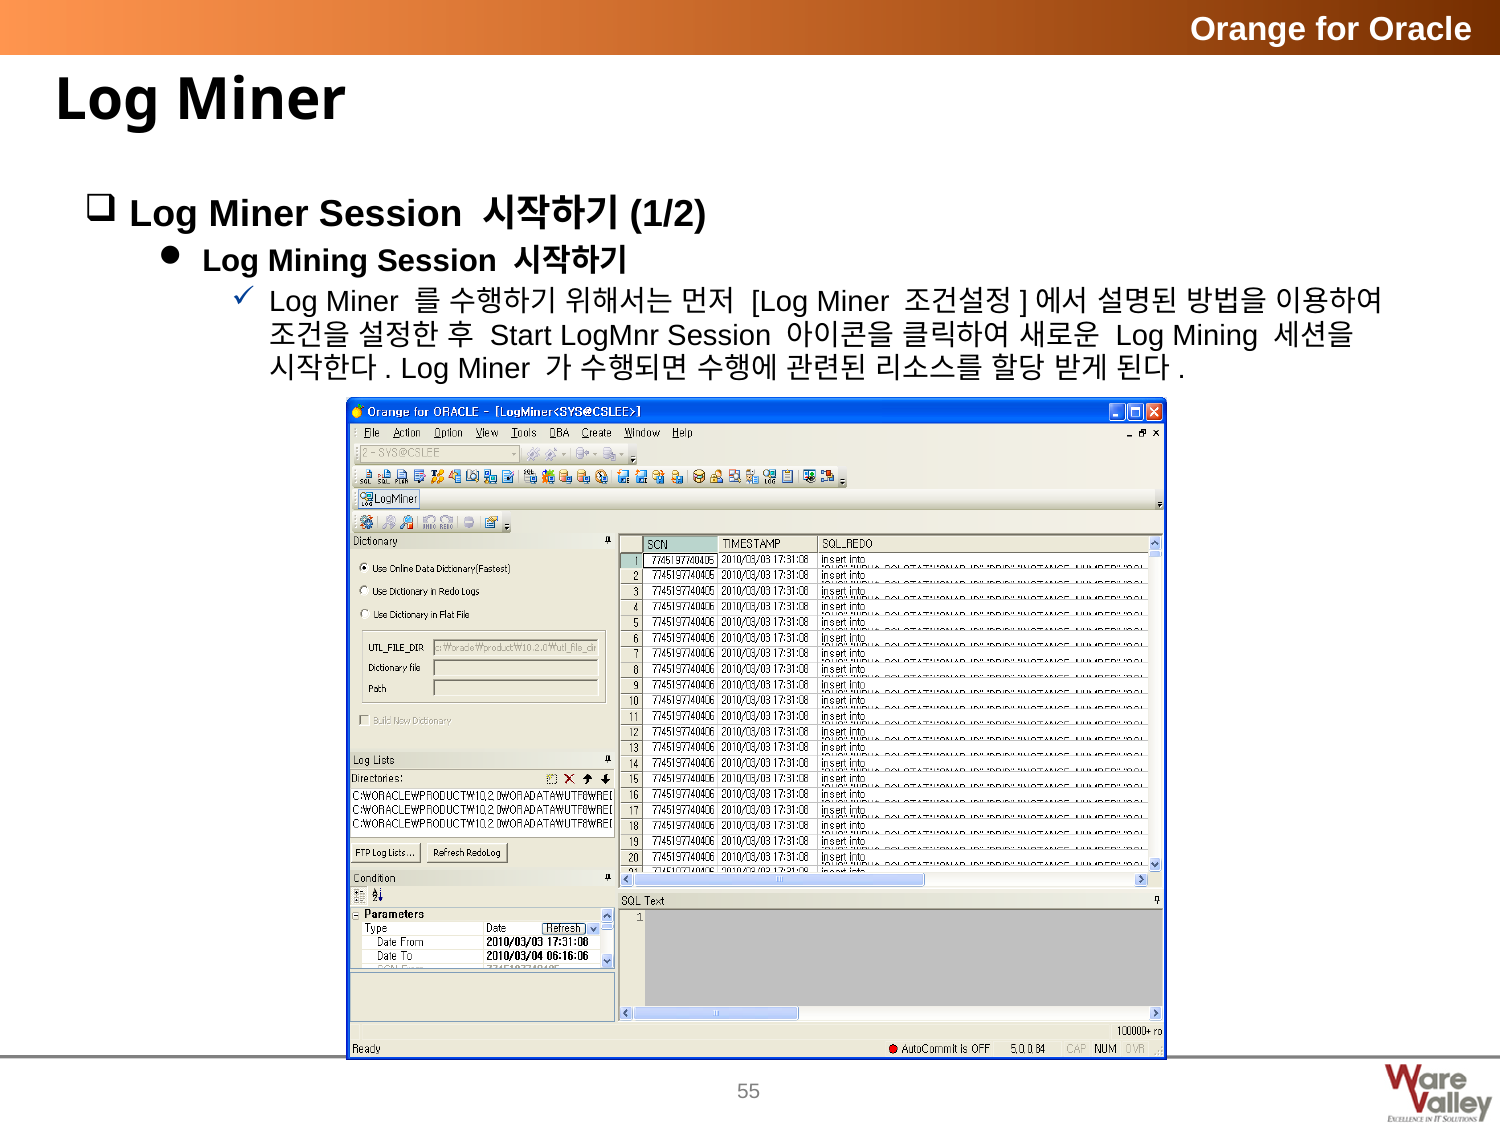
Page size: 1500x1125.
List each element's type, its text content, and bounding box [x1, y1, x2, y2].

picture [346, 396, 1167, 1061]
title Log Miner [39, 54, 1461, 150]
list Log Miner Session 시작하기(1/2) Log Mining Session 시작하기 Log Miner 를 수행하기 위해서는 먼저 [Log Miner 조건설정]에서 설명된 방법을 이용하여 조건을 설정한 후 Start LogMnr Session 아이콘을 클릭하여 새로운 Log Mining 세션을 시작한다. Log Miner 가 수행되면 수행에 관련된 리소스를 할당 받게 된다. [69, 184, 1459, 1012]
picture [1376, 1060, 1500, 1125]
